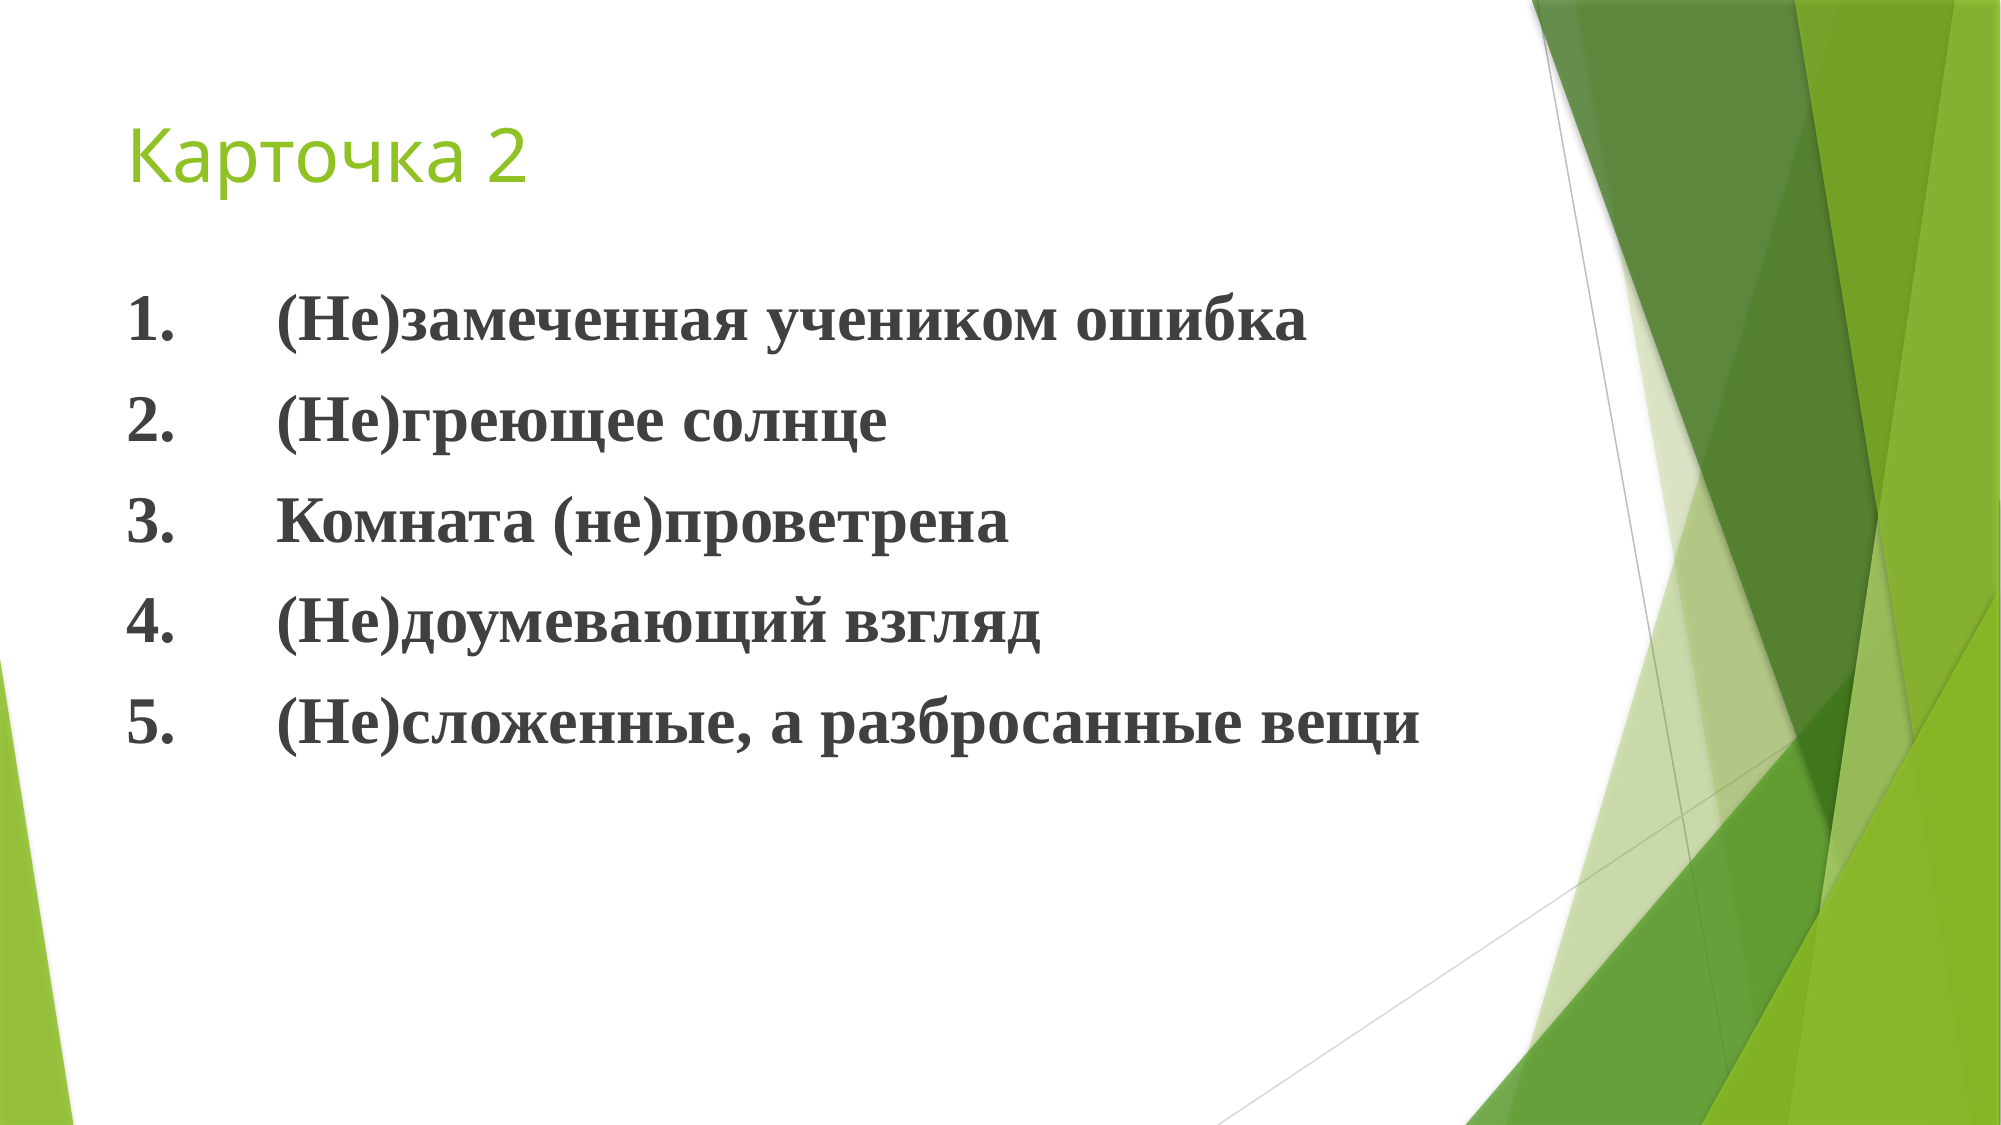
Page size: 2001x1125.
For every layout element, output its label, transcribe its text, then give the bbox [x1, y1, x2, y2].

list 1. (Не)замеченная учеником ошибка 2. (Не)греющее солнце 3. Комната (не)проветрена 4. (Не)доумевающий взгляд 5. (Не)сложенные, а разбросанные вещи [111, 266, 1522, 992]
title Карточка 2 [111, 99, 1522, 266]
